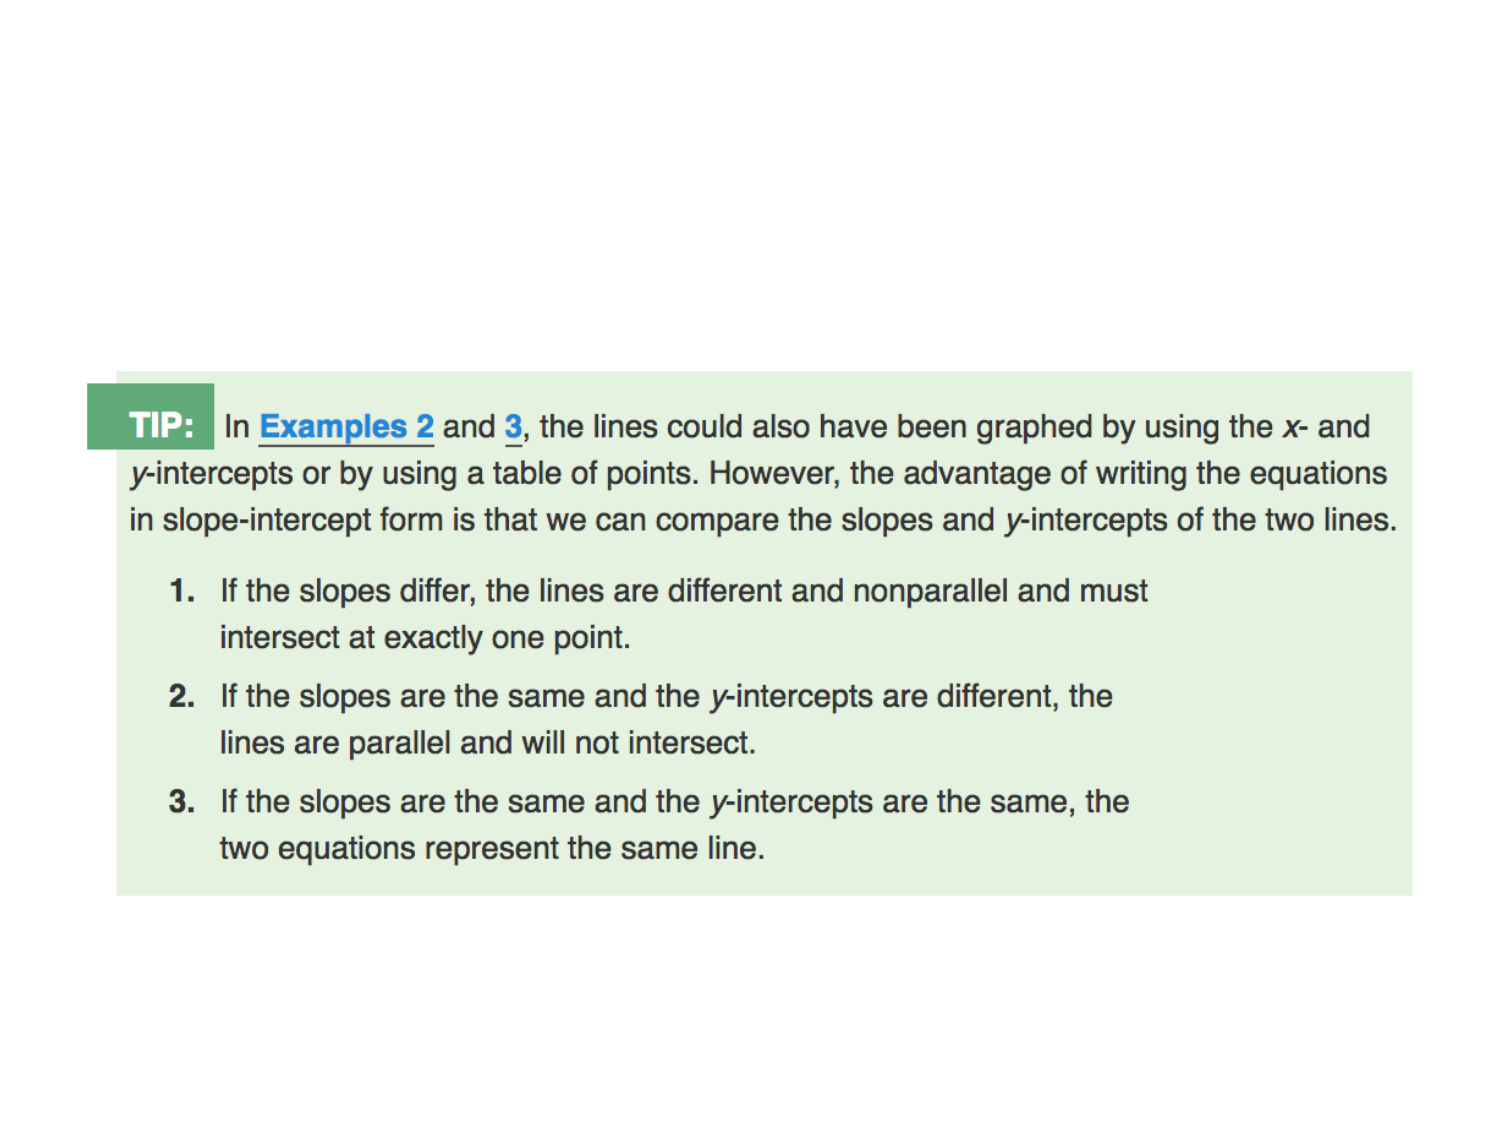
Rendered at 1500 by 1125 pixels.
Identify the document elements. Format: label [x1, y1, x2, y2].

list [74, 262, 1426, 1006]
